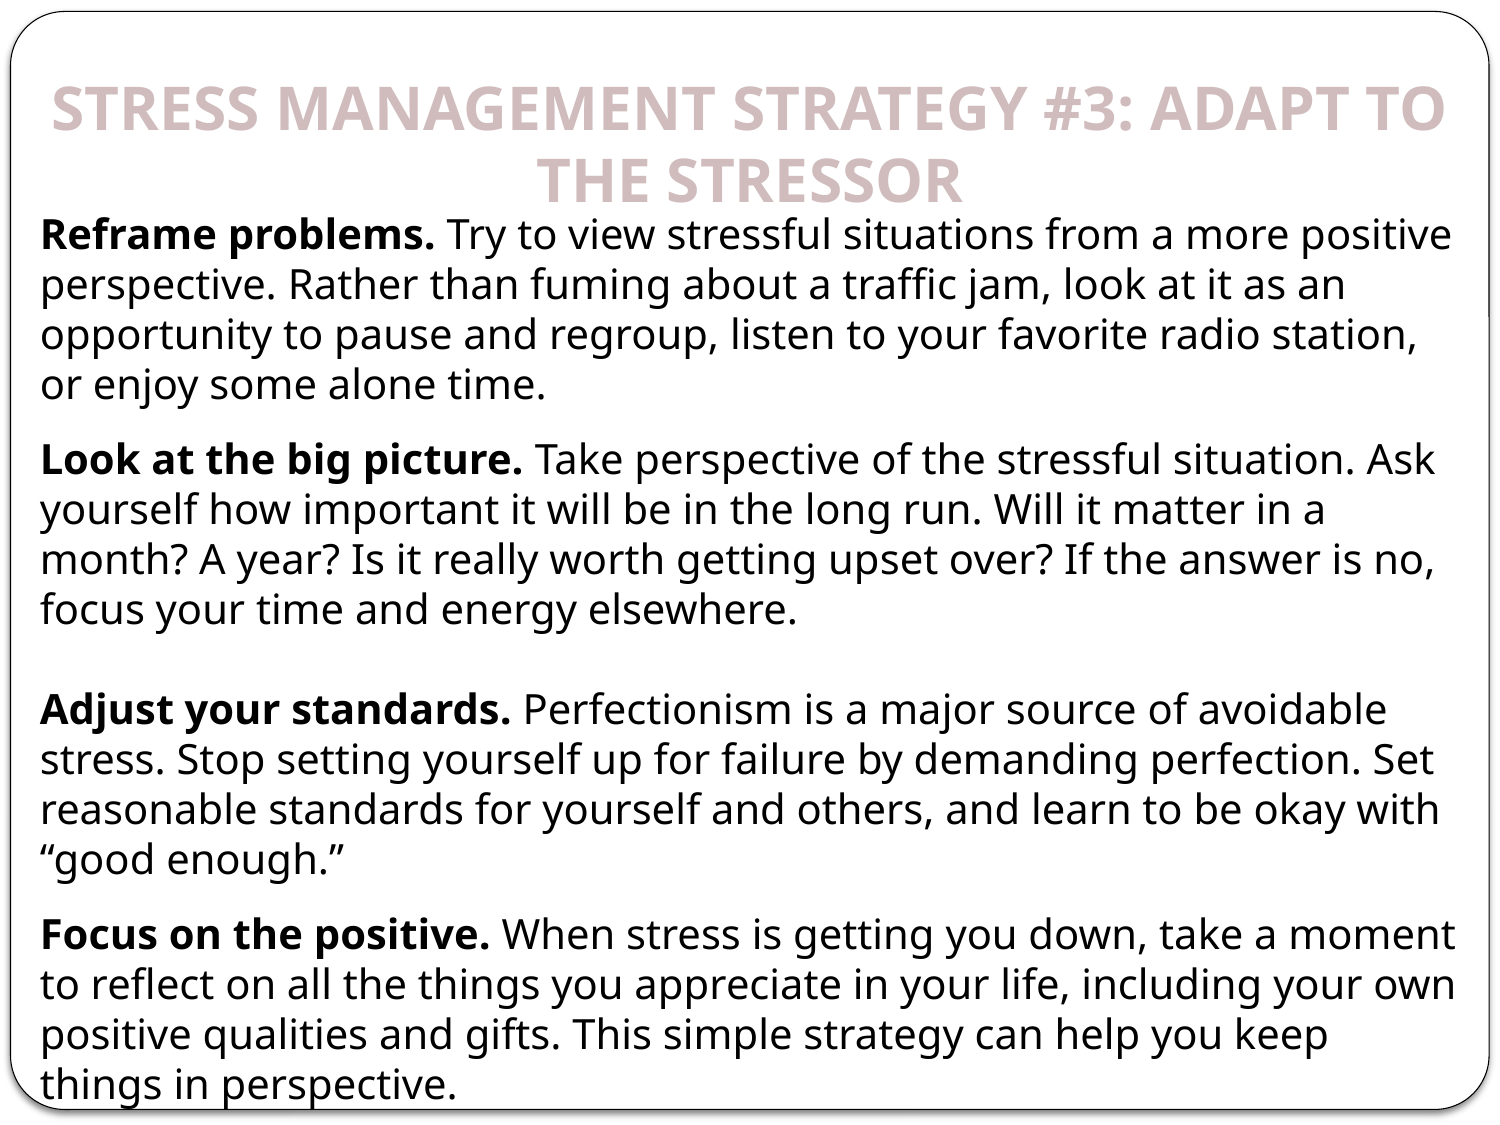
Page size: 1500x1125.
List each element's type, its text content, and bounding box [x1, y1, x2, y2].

text_box Reframe problems. Try to view stressful situations from a more positive perspective. Rather than fuming about a traffic jam, look at it as an opportunity to pause and regroup, listen to your favorite radio station, or enjoy some alone time. Look at the big picture. Take perspective of the stressful situation. Ask yourself how important it will be in the long run. Will it matter in a month? A year? Is it really worth getting upset over? If the answer is no, focus your time and energy elsewhere. Adjust your standards. Perfectionism is a major source of avoidable stress. Stop setting yourself up for failure by demanding perfection. Set reasonable standards for yourself and others, and learn to be okay with “good enough.” Focus on the positive. When stress is getting you down, take a moment to reflect on all the things you appreciate in your life, including your own positive qualities and gifts. This simple strategy can help you keep things in perspective. [24, 200, 1475, 1125]
text_box Stress management strategy #3: Adapt to the stressor [0, 62, 1500, 223]
